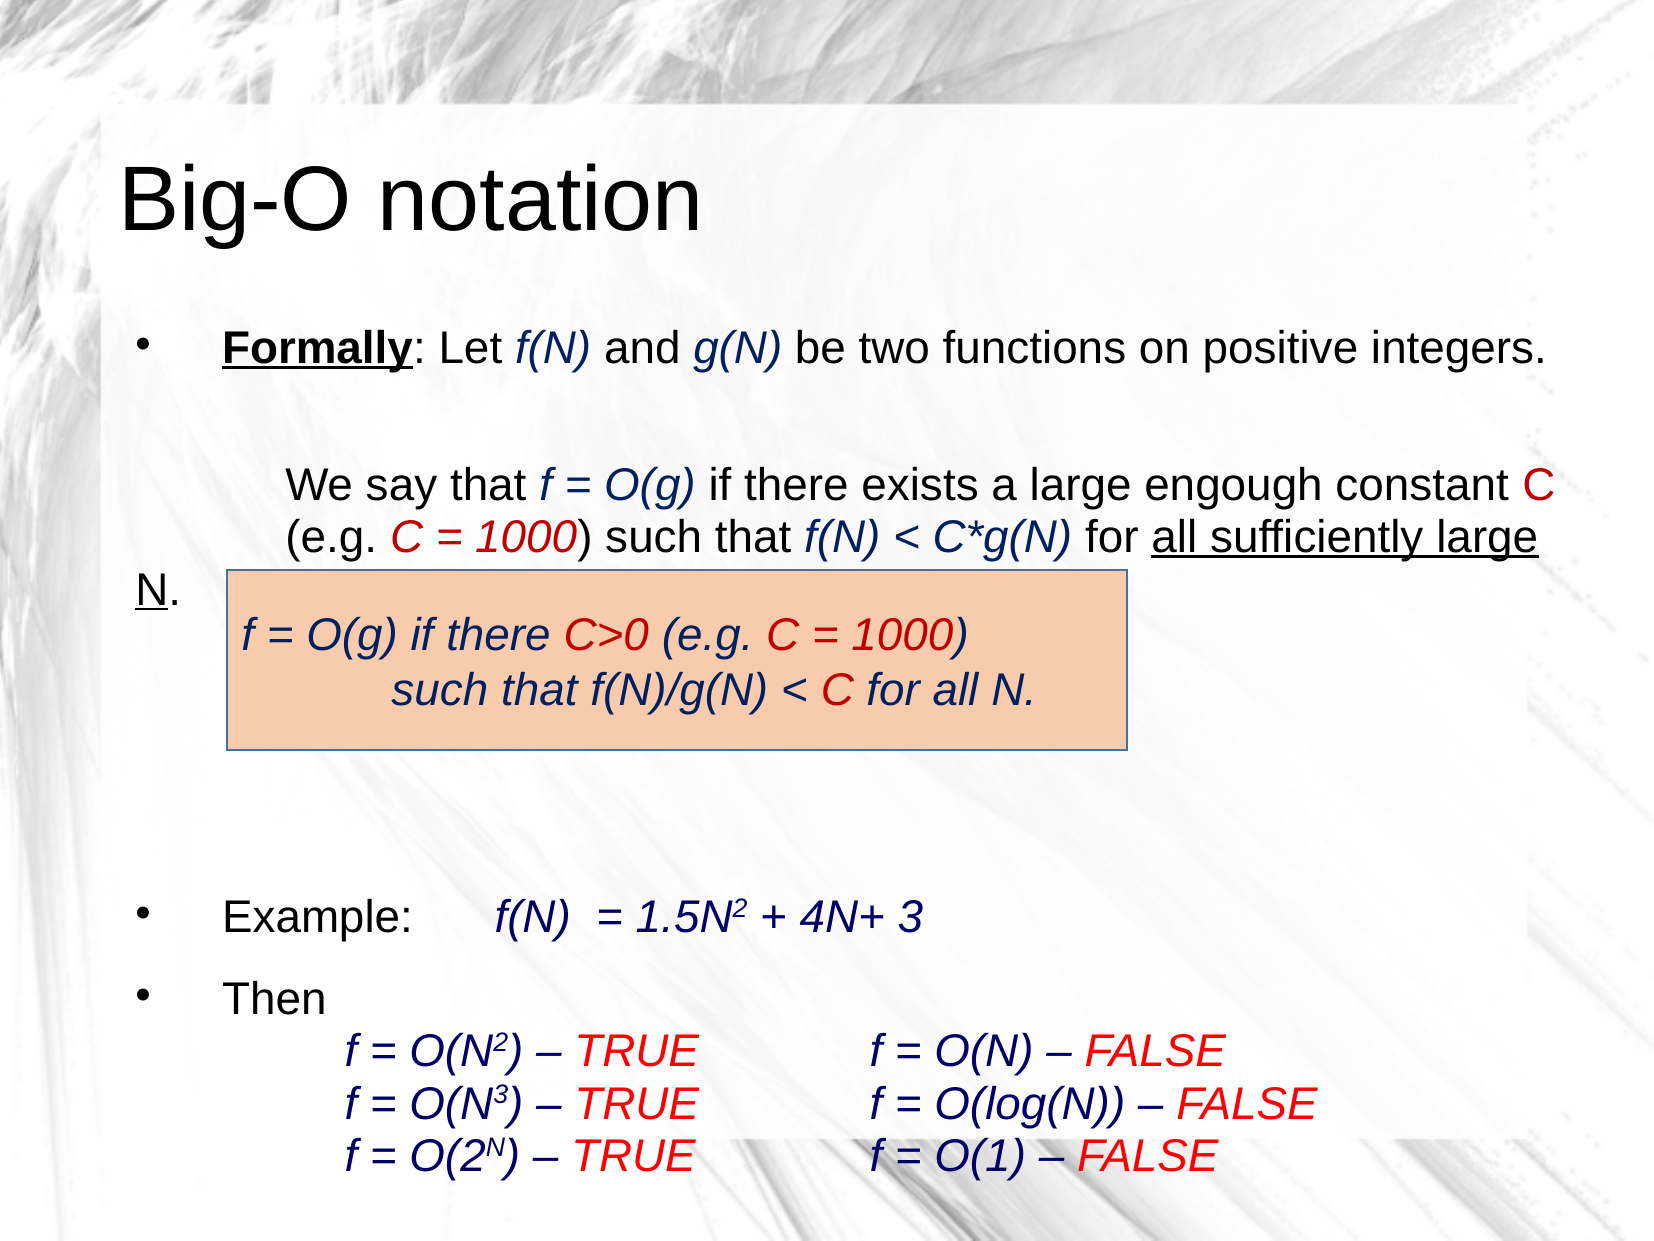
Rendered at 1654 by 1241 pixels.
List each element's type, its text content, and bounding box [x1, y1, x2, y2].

list Formally: Let f(N) and g(N) be two functions on positive integers. We say that f = O(g) if there exists a large engough constant C (e.g. C = 1000) such that f(N) < C*g(N) for all sufficiently large N. Example: f(N) = 1.5N2 + 4N+ 3 Then f = O(N2) – TRUE f = O(N) – FALSE f = O(N3) – TRUE f = O(log(N)) – FALSE f = O(2N) – TRUE f = O(1) – FALSE [118, 319, 1571, 1109]
title Big-O notation [118, 112, 1506, 281]
picture [0, 0, 1654, 1241]
text_box f = O(g) if there C>0 (e.g. C = 1000) such that f(N)/g(N) < C for all N. [226, 570, 1127, 750]
